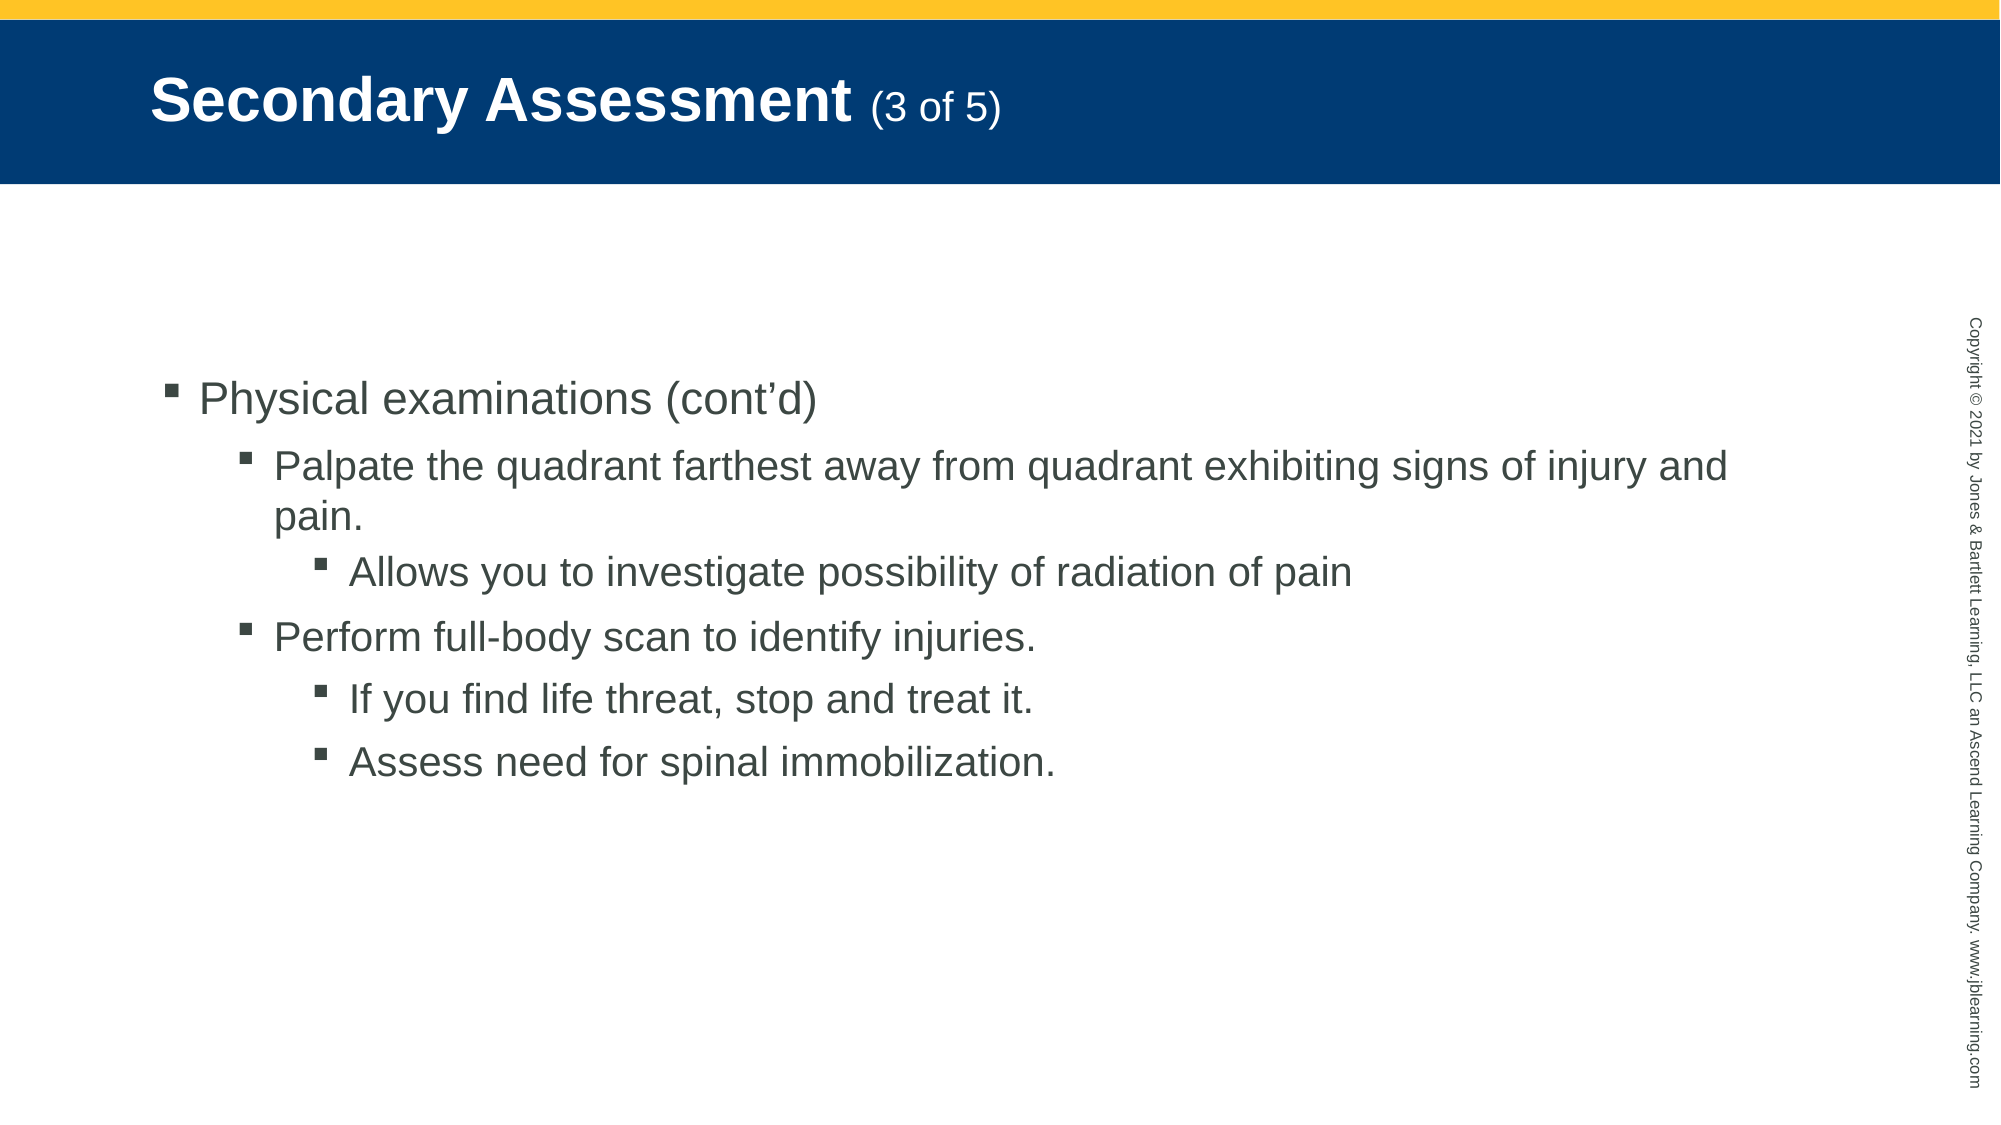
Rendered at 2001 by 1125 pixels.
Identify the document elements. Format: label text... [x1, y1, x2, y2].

title Secondary Assessment (3 of 5) [0, 19, 2000, 185]
list Physical examinations (cont’d) Palpate the quadrant farthest away from quadrant exhibiting signs of injury and pain. Allows you to investigate possibility of radiation of pain Perform full-body scan to identify injuries. If you find life threat, stop and treat it. Assess need for spinal immobilization. [146, 361, 1859, 1016]
